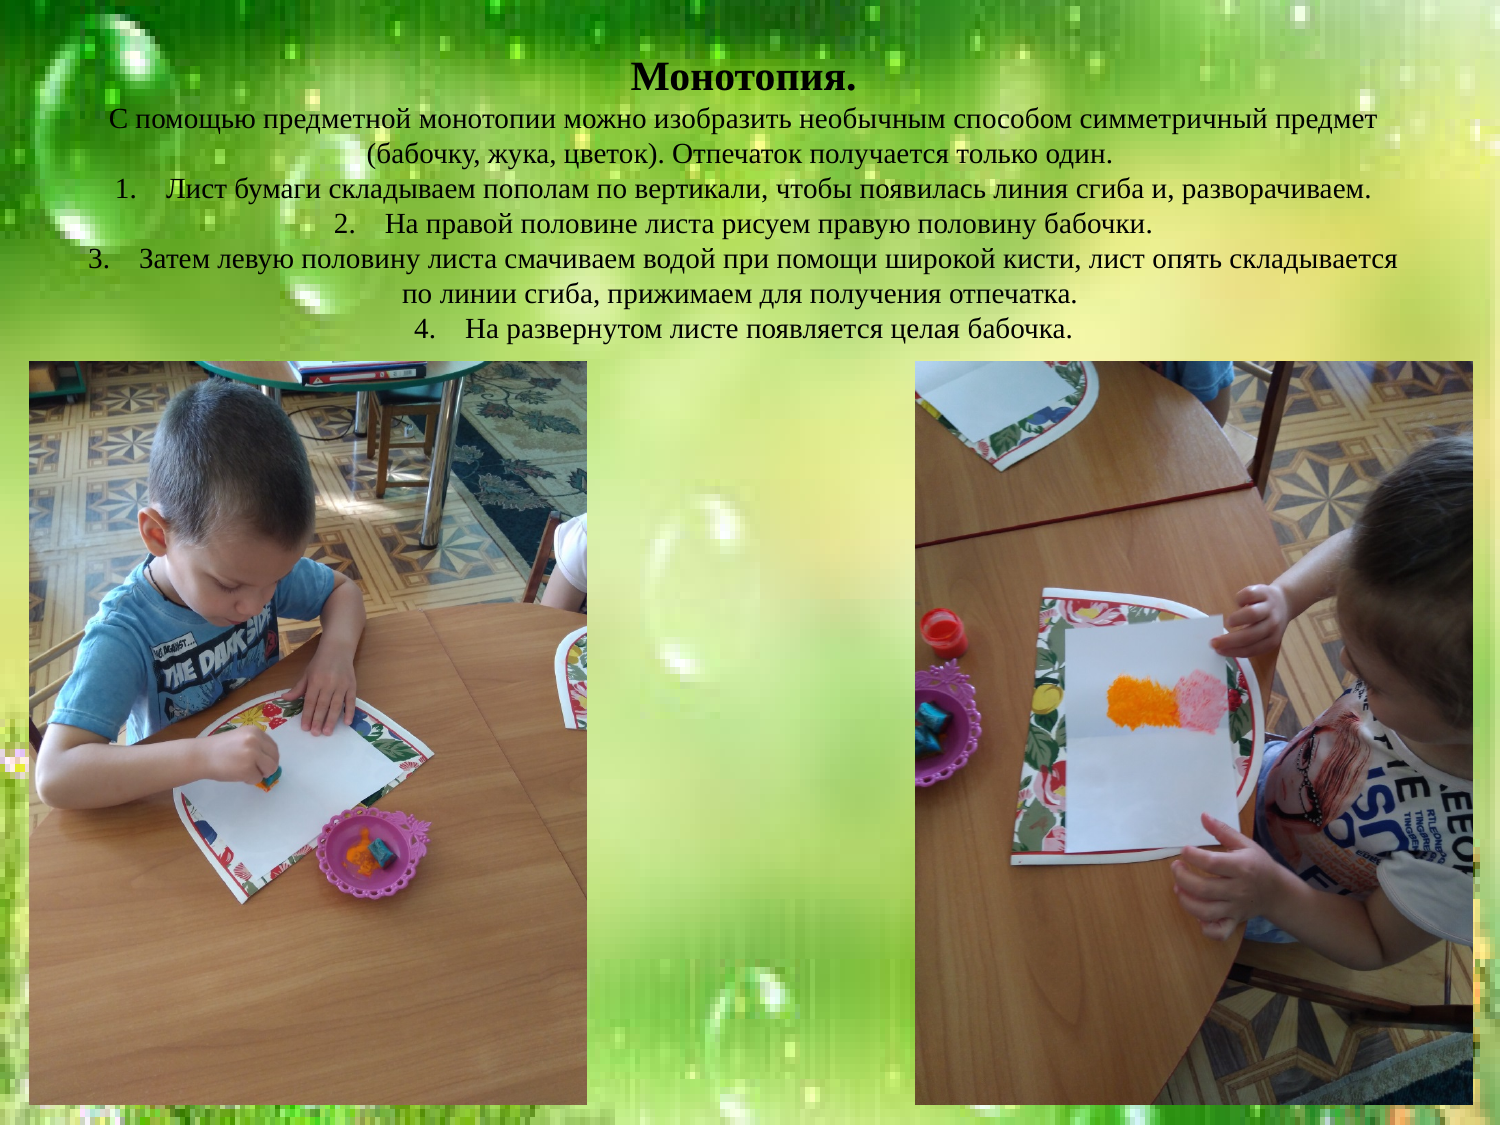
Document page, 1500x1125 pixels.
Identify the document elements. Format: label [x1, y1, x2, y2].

list [29, 361, 587, 1105]
picture [0, 0, 1500, 1125]
list [915, 361, 1473, 1105]
